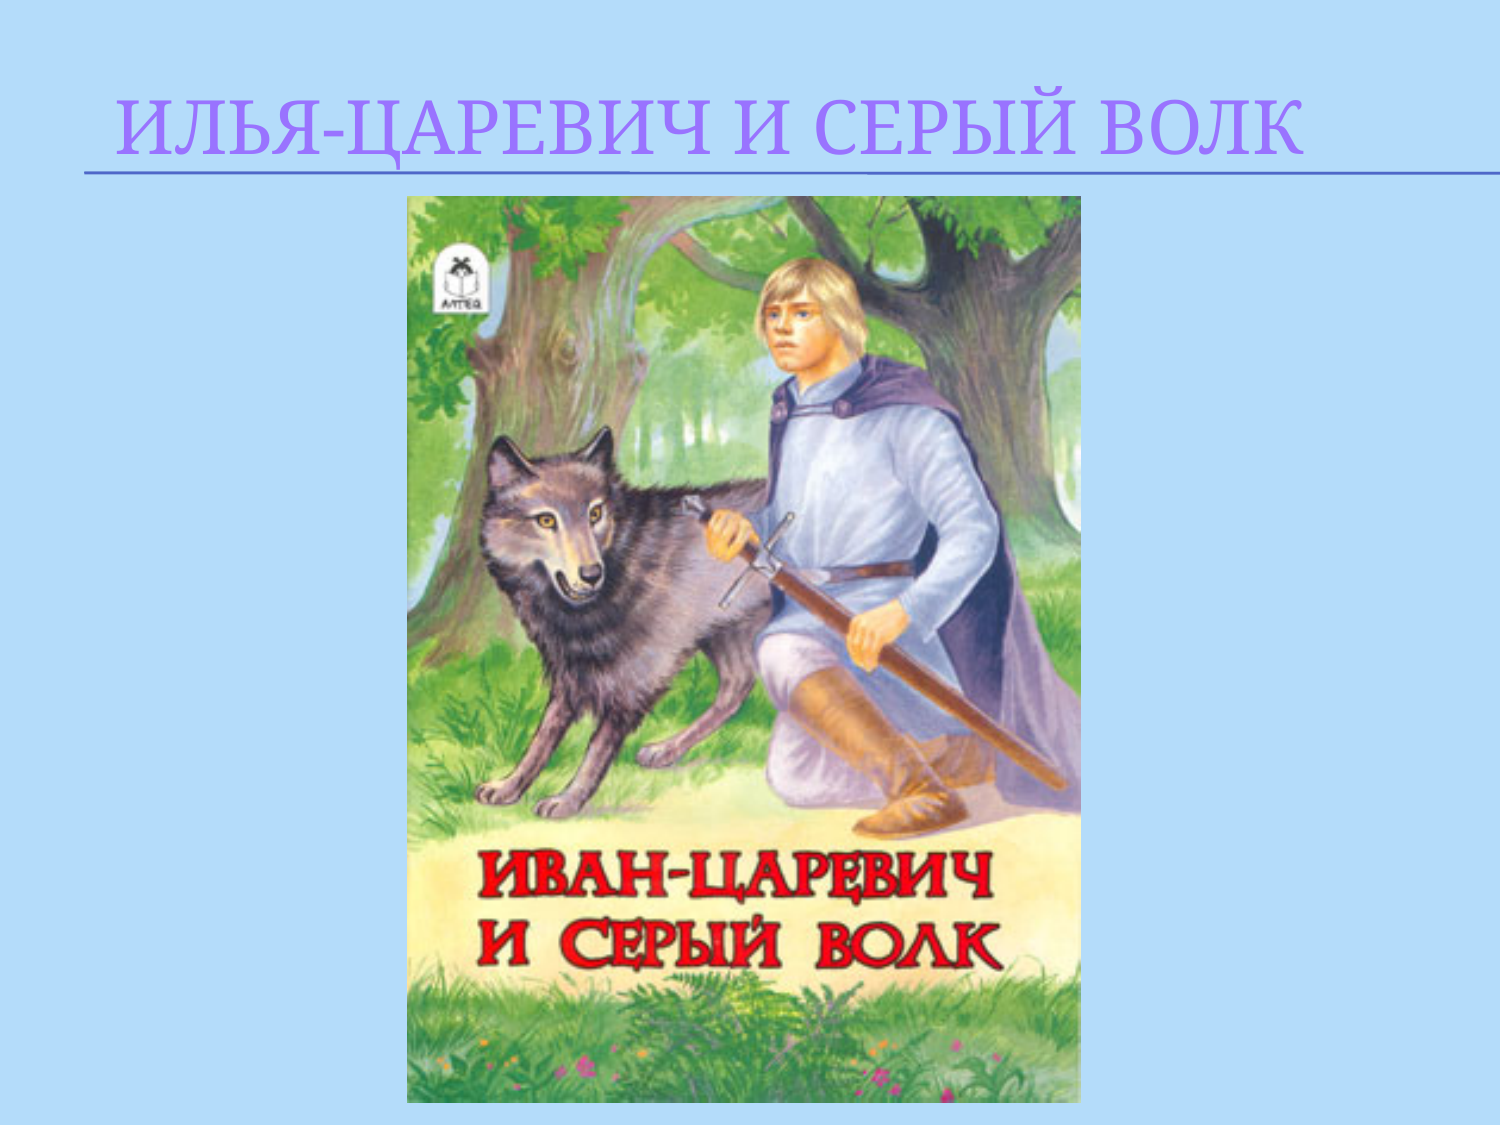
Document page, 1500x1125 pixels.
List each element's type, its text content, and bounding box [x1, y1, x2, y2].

title Илья-царевич и Серый волк [100, 30, 1427, 219]
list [407, 195, 1081, 1103]
